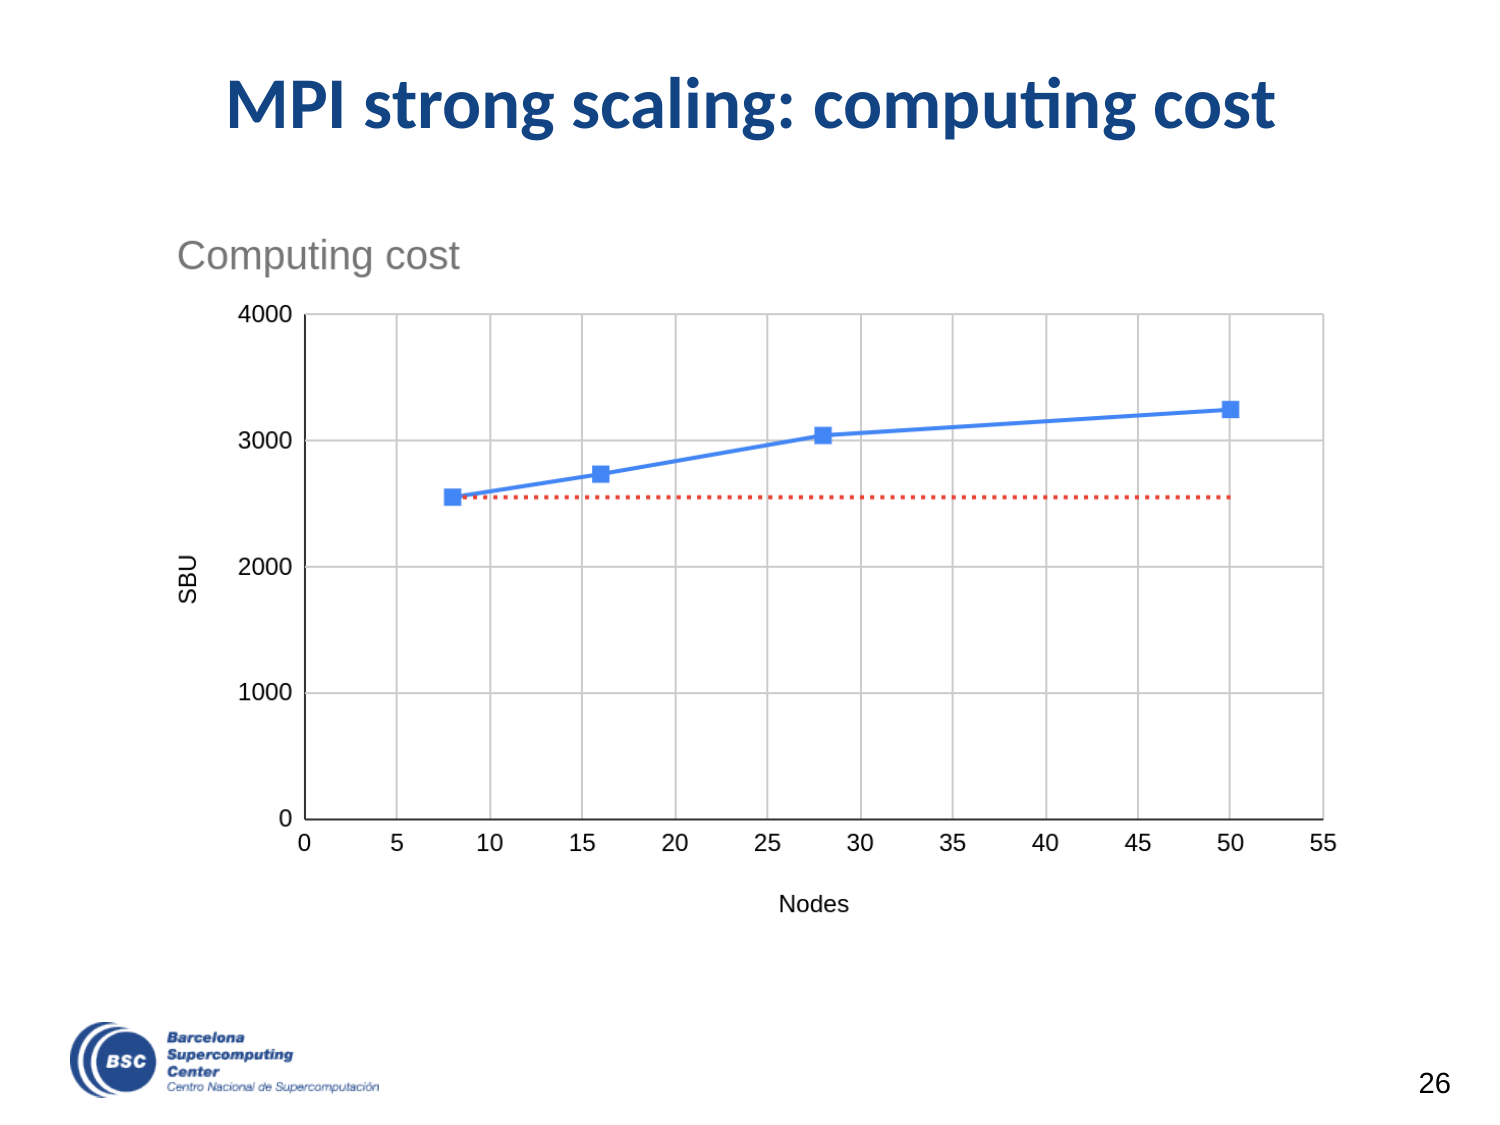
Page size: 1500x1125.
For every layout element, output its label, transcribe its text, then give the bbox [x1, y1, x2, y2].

slide_number ‹#› [1403, 1038, 1494, 1125]
picture [70, 1022, 379, 1098]
title MPI strong scaling: computing cost [76, 35, 1427, 174]
picture [138, 199, 1362, 956]
